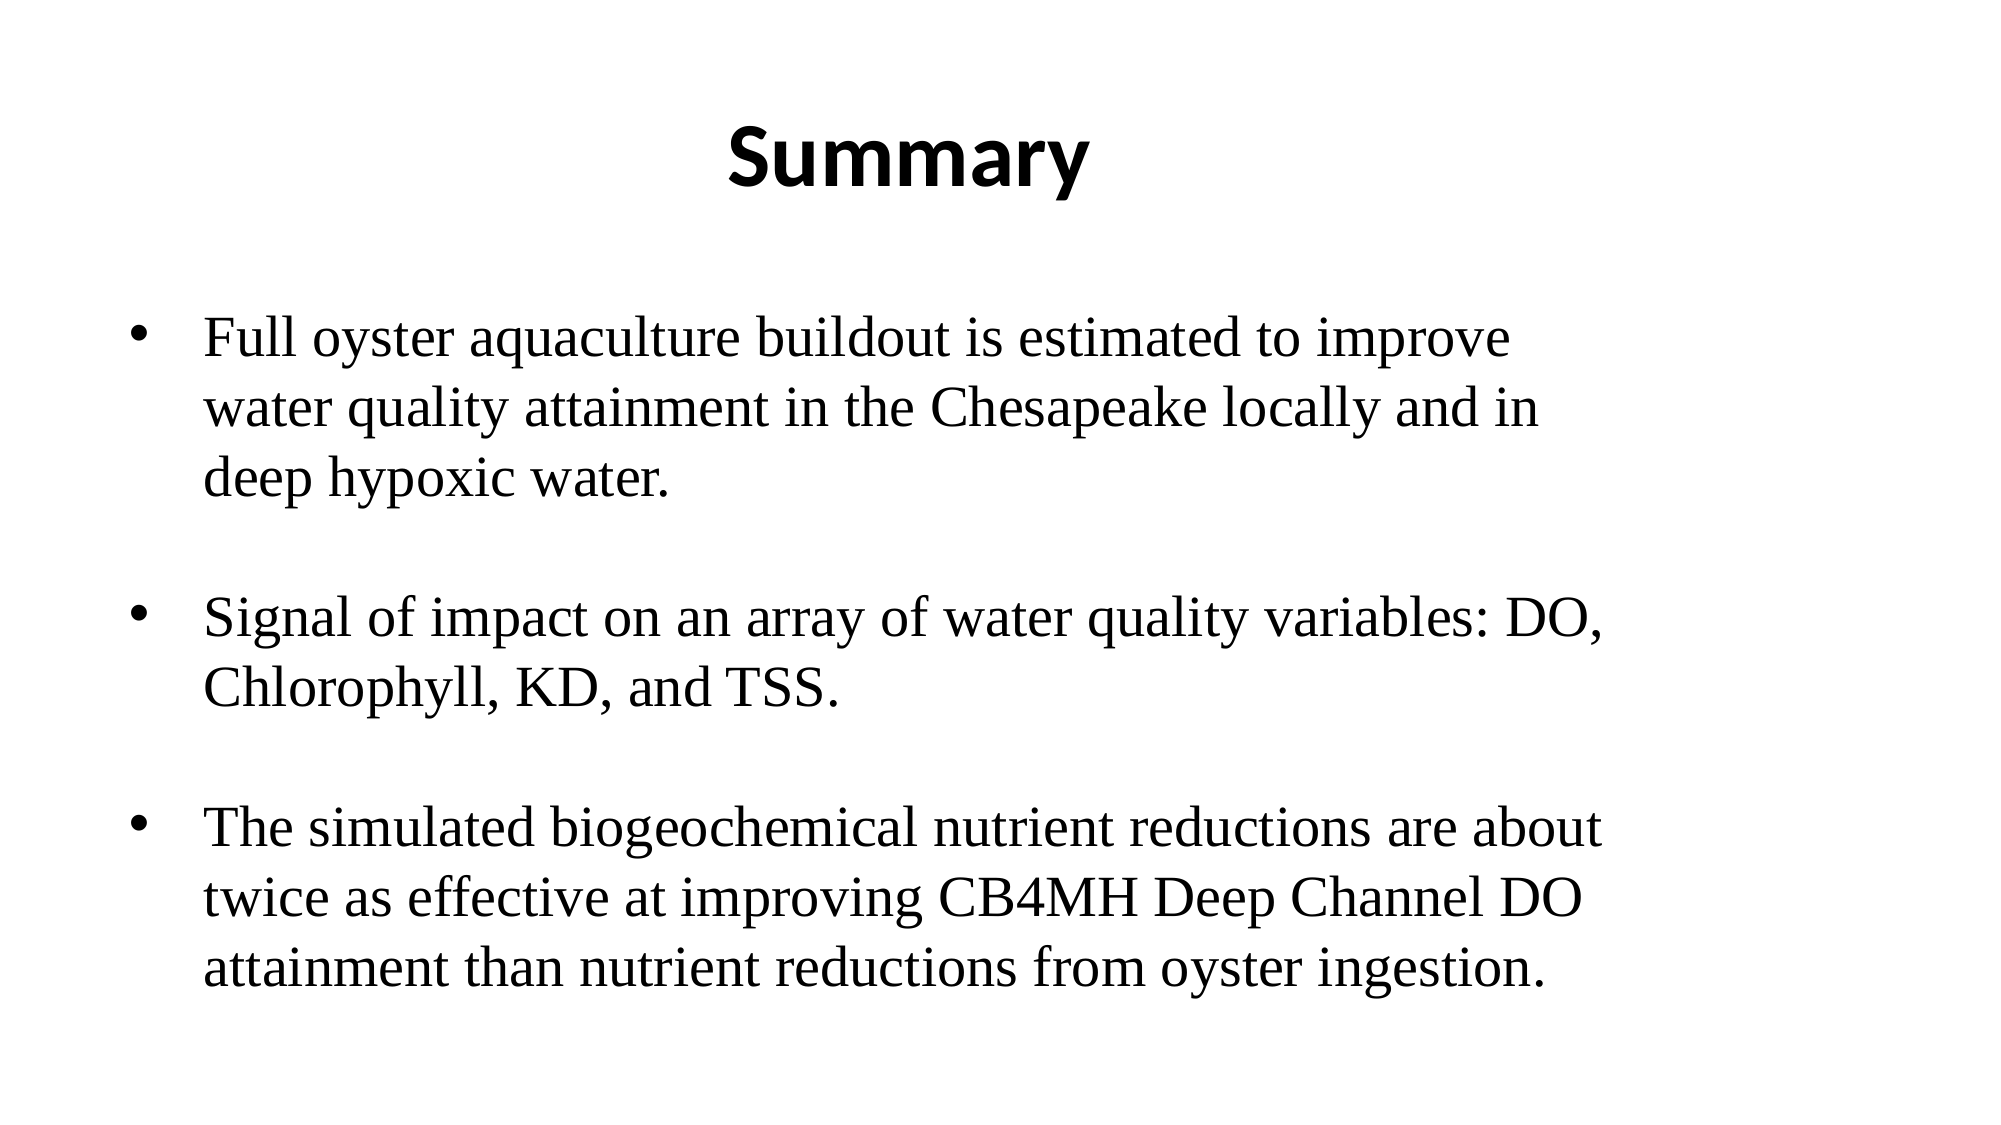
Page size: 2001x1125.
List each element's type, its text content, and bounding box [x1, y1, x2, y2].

text_box Full oyster aquaculture buildout is estimated to improve water quality attainment in the Chesapeake locally and in deep hypoxic water. Signal of impact on an array of water quality variables: DO, Chlorophyll, KD, and TSS. The simulated biogeochemical nutrient reductions are about twice as effective at improving CB4MH Deep Channel DO attainment than nutrient reductions from oyster ingestion. [114, 290, 1670, 1005]
text_box Summary [633, 87, 1186, 212]
